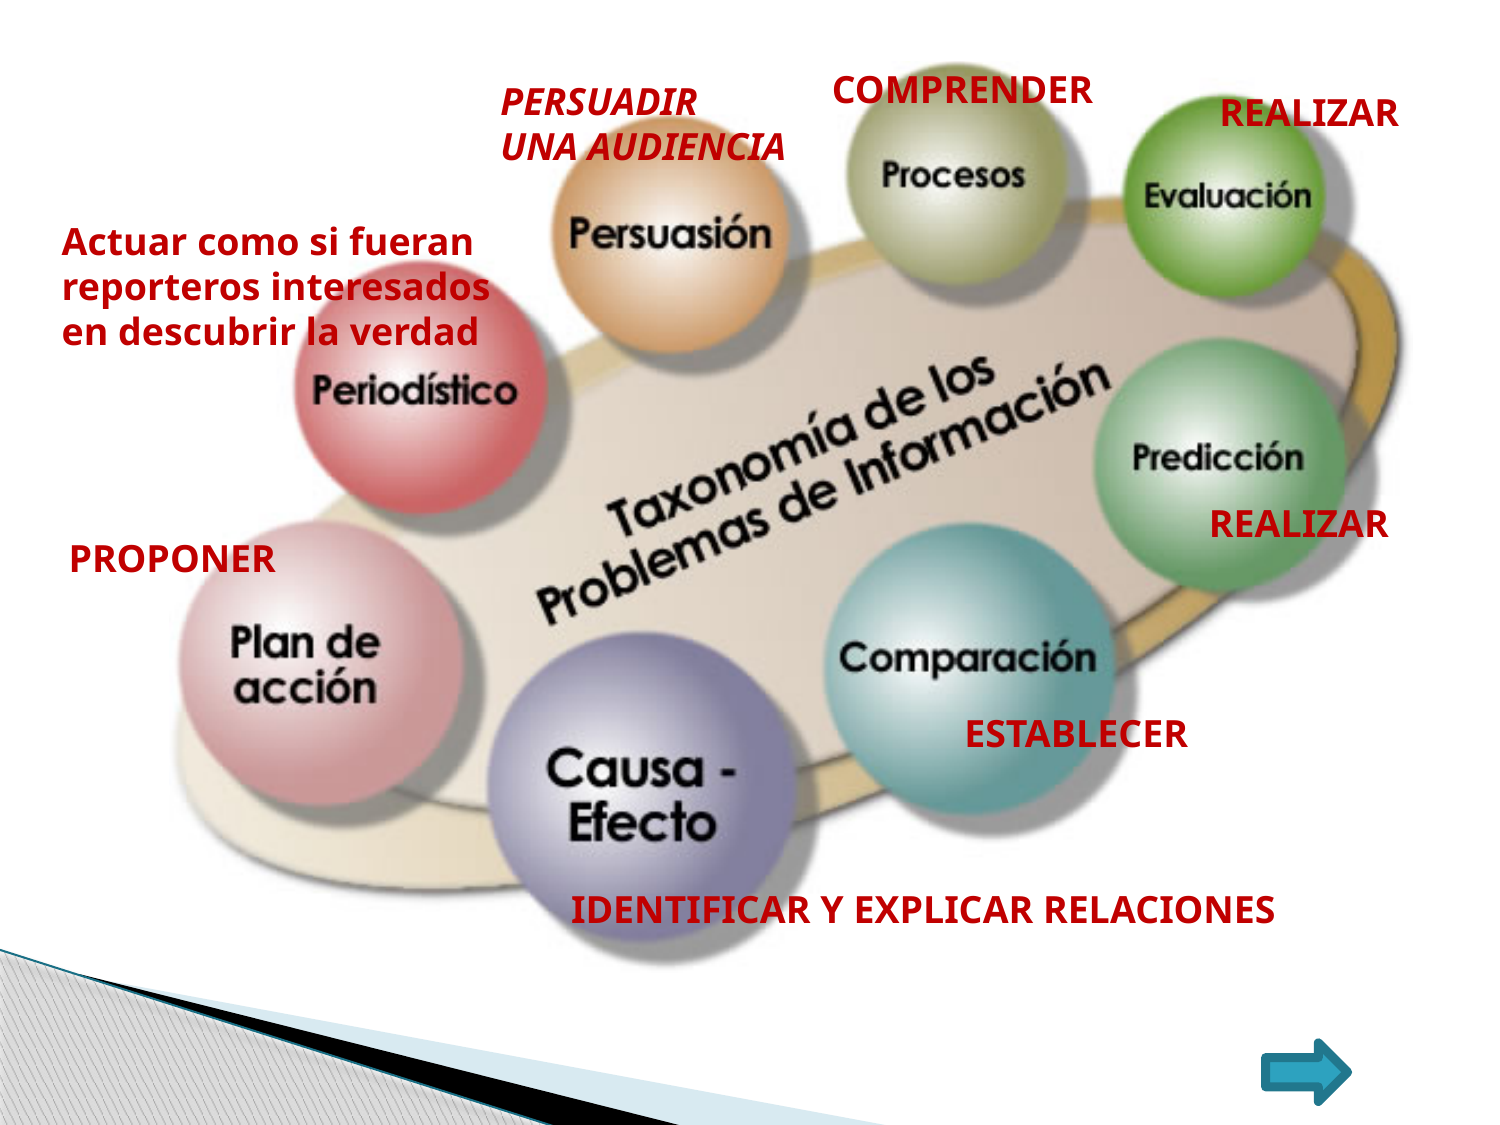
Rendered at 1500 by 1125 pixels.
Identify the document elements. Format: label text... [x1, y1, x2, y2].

picture [169, 61, 1413, 973]
text_box Actuar como si fueran reporteros interesados en descubrir la verdad [46, 210, 163, 361]
text_box [1261, 1038, 1353, 1106]
text_box PROPONER [53, 527, 163, 588]
